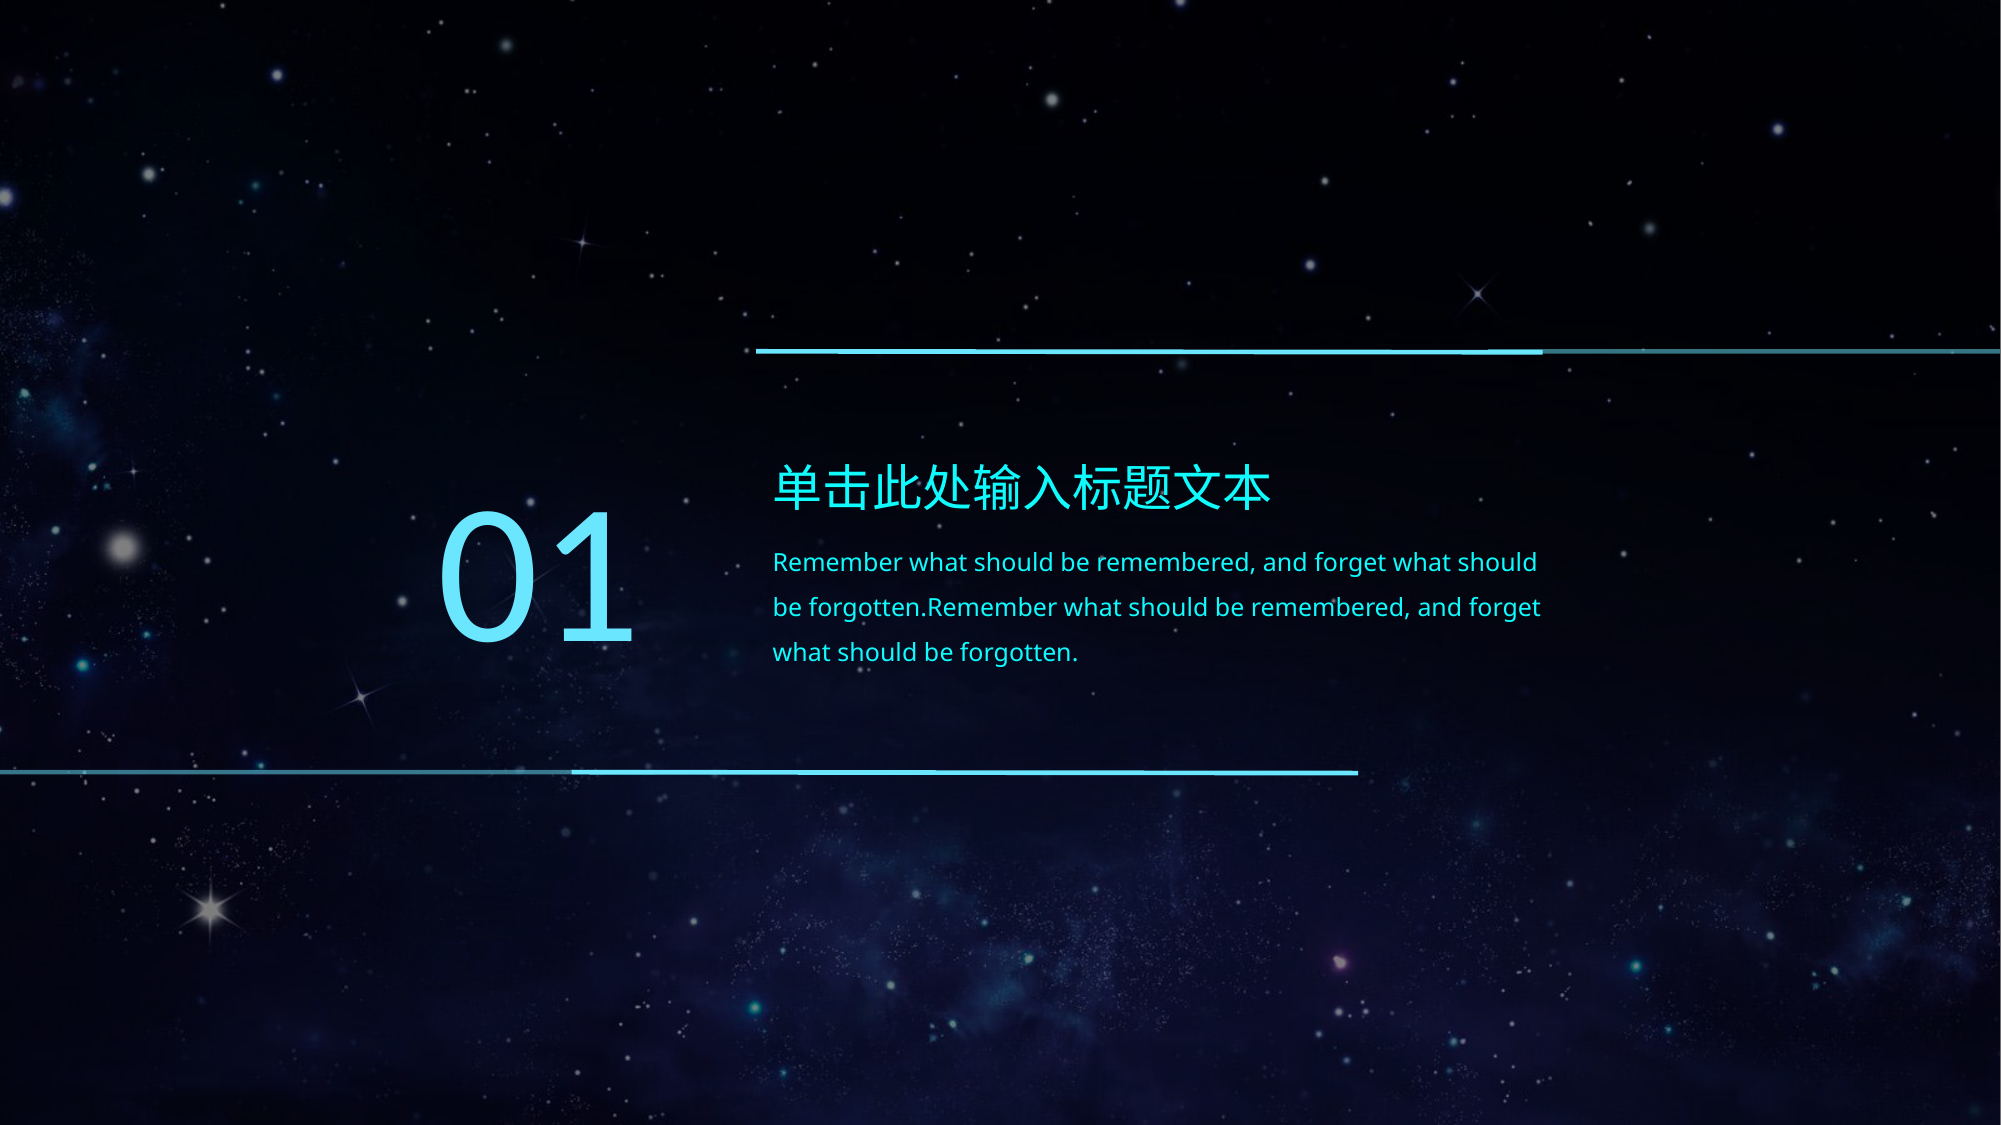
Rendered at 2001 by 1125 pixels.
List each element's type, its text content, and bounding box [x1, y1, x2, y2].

text_box 01 [407, 433, 656, 689]
picture [0, 0, 2001, 1125]
text_box Remember what should be remembered, and forget what should be forgotten.Remember what should be remembered, and forget what should be forgotten. [757, 524, 1579, 674]
text_box 单击此处输入标题文本 [758, 448, 1371, 524]
